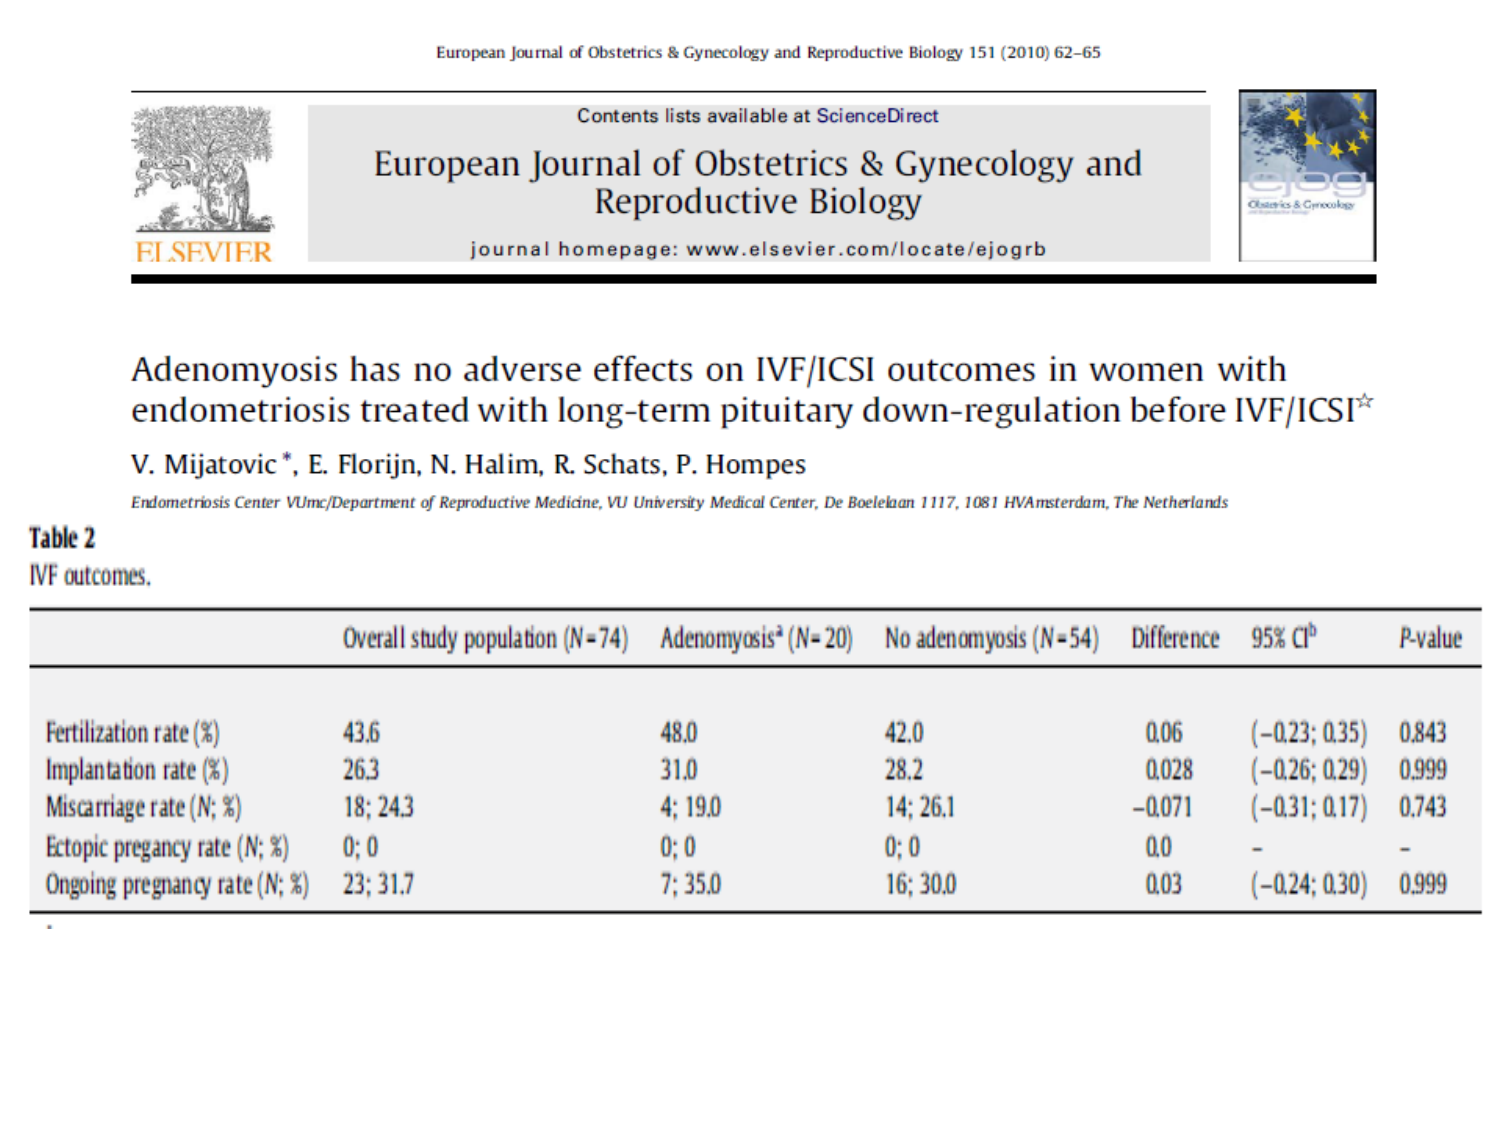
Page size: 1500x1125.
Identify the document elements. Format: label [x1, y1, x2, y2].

picture [18, 30, 1495, 929]
